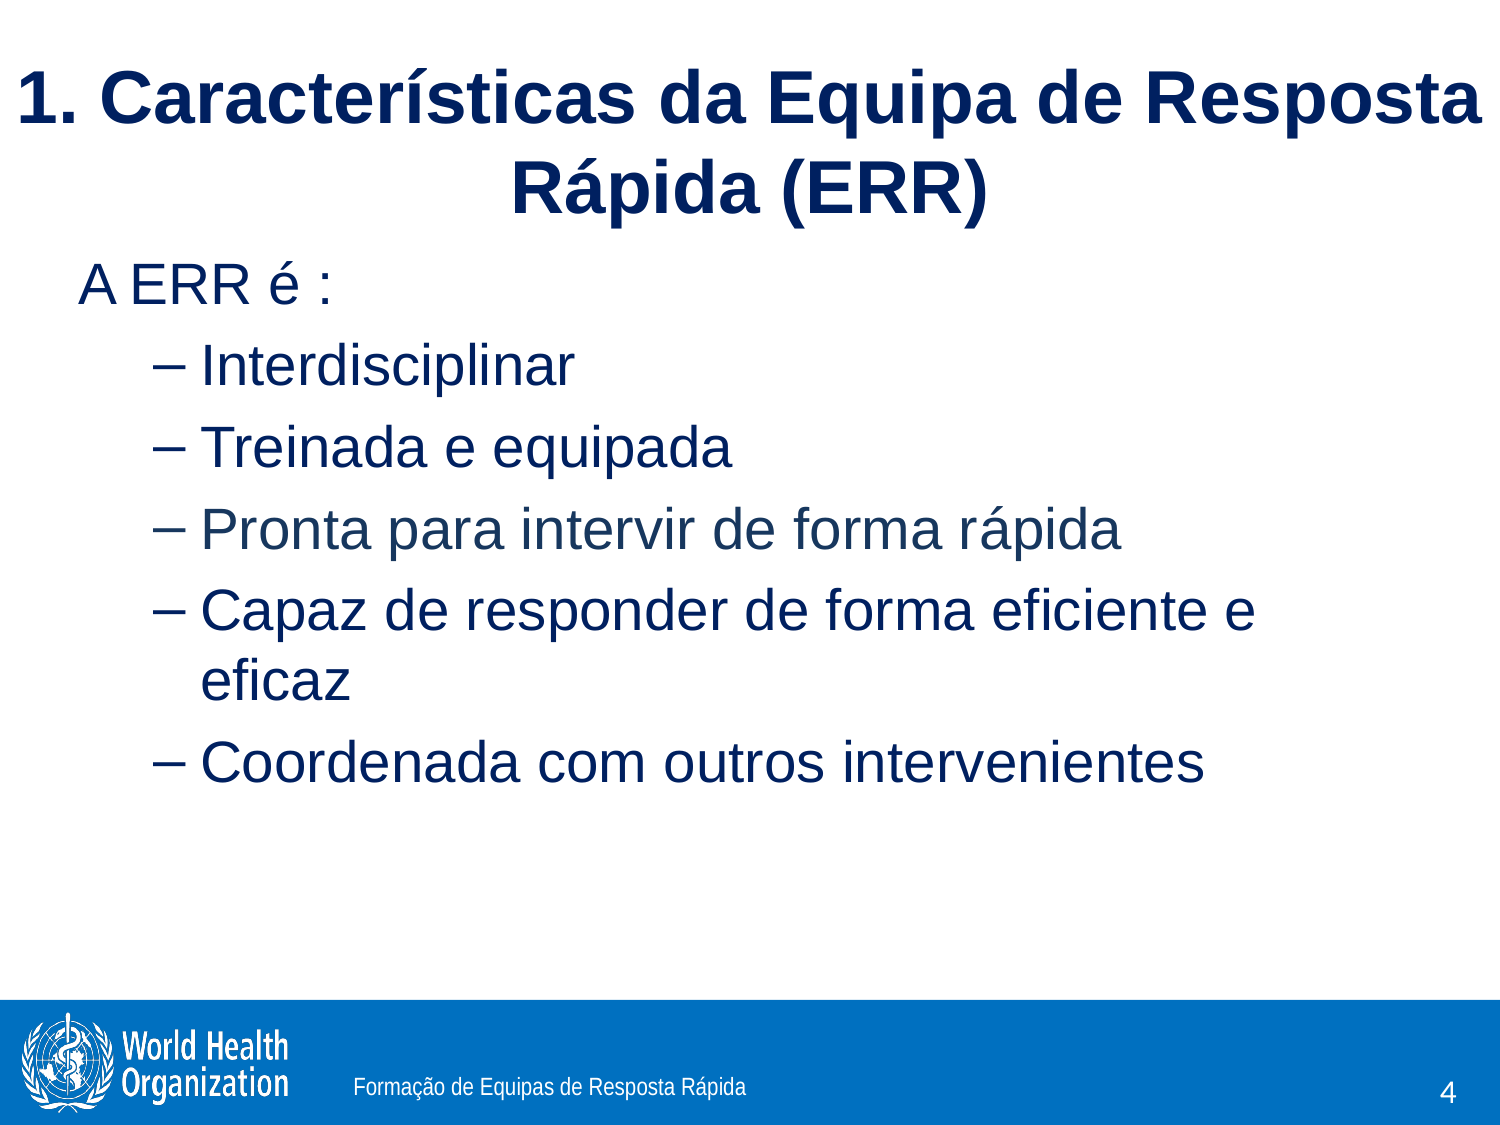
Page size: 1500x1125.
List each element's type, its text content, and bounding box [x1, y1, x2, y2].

picture [21, 1012, 288, 1113]
title 1. Características da Equipa de Resposta Rápida (ERR) [0, 45, 1500, 233]
list A ERR é : Interdisciplinar Treinada e equipada Pronta para intervir de forma rápida Capaz de responder de forma eficiente e eficaz Coordenada com outros intervenientes [63, 238, 1437, 995]
